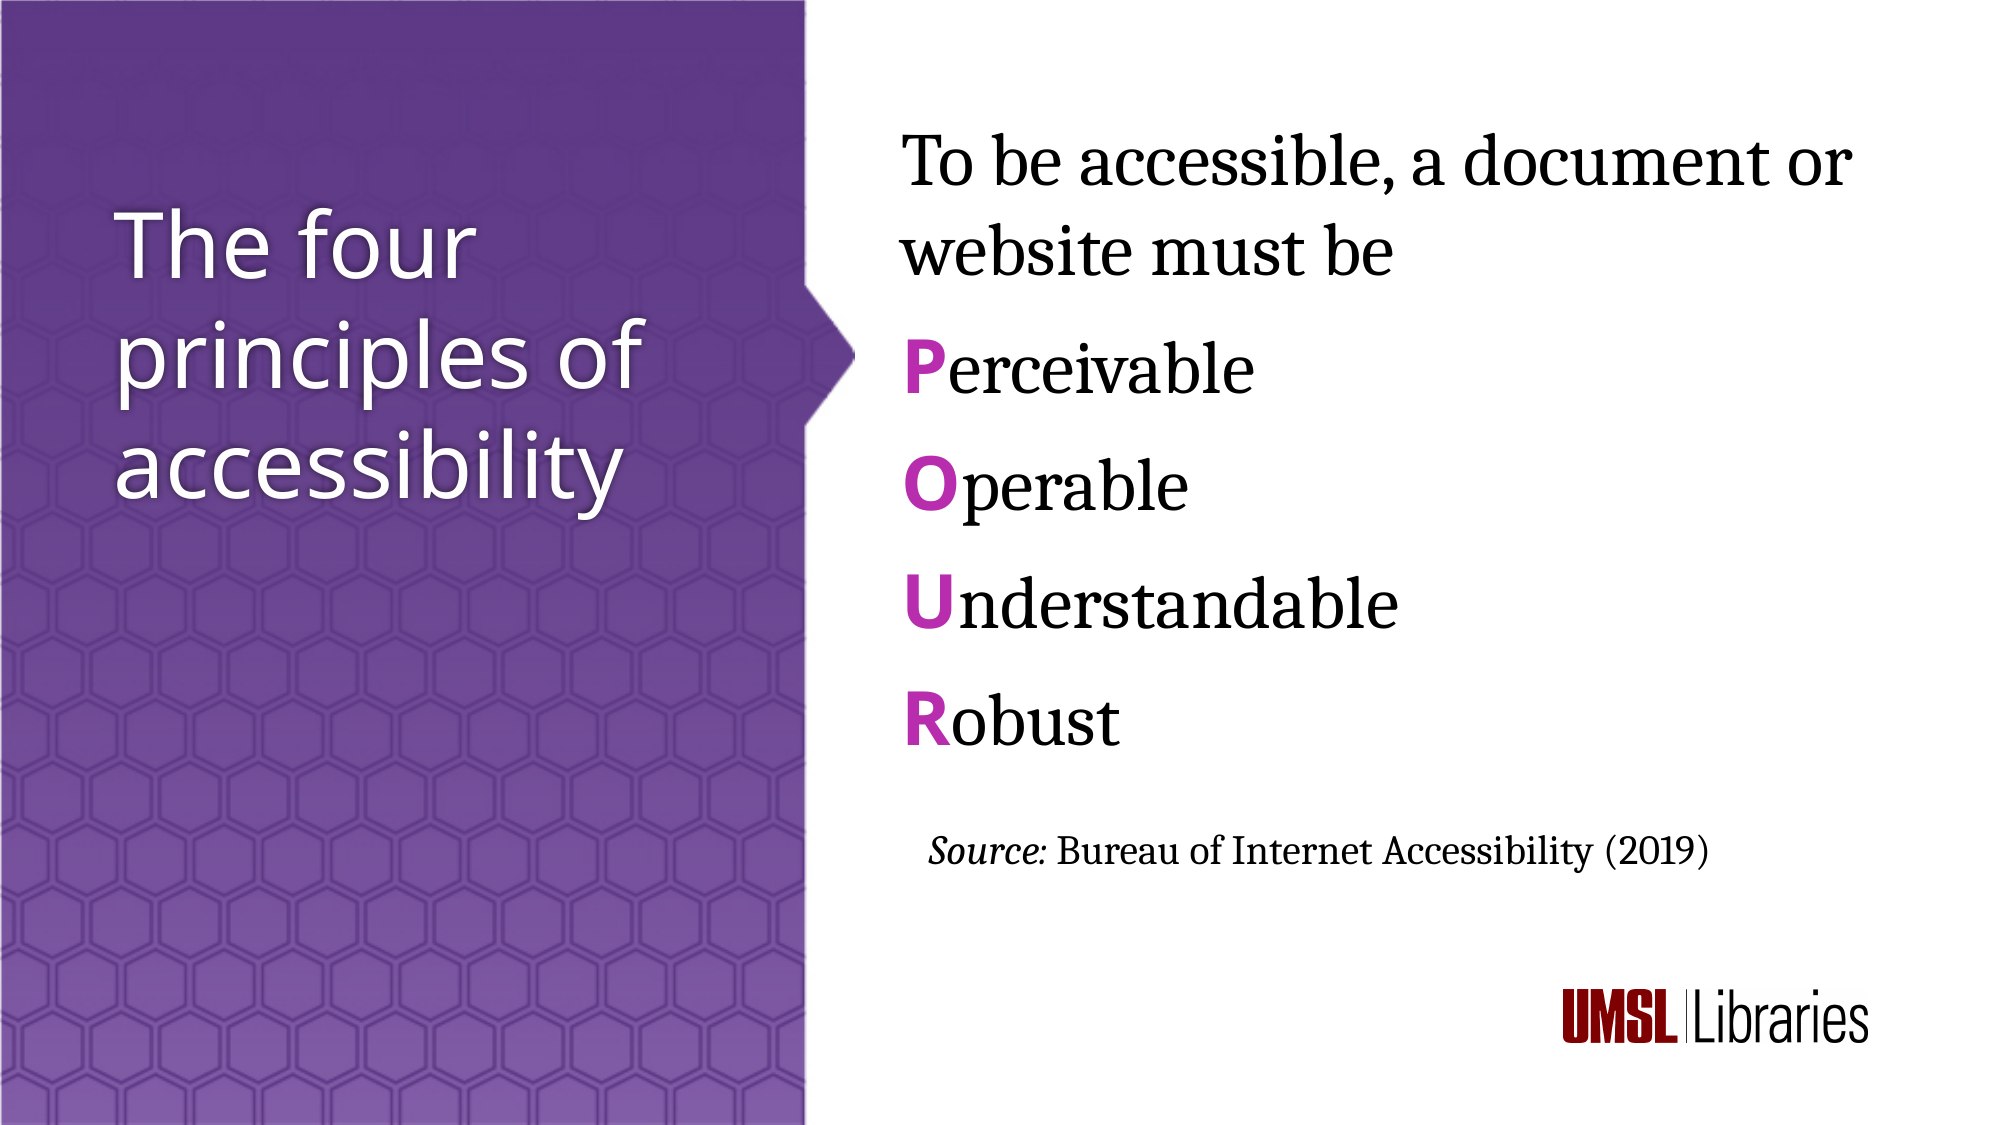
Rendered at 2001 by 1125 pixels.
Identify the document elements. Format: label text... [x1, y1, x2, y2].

list To be accessible, a document or website must be Perceivable Operable Understandable Robust [886, 64, 1878, 808]
picture [0, 0, 855, 1125]
picture [1563, 989, 1868, 1043]
text_box Source: Bureau of Internet Accessibility (2019) [914, 815, 1727, 881]
title The four principles of accessibility [98, 134, 715, 569]
